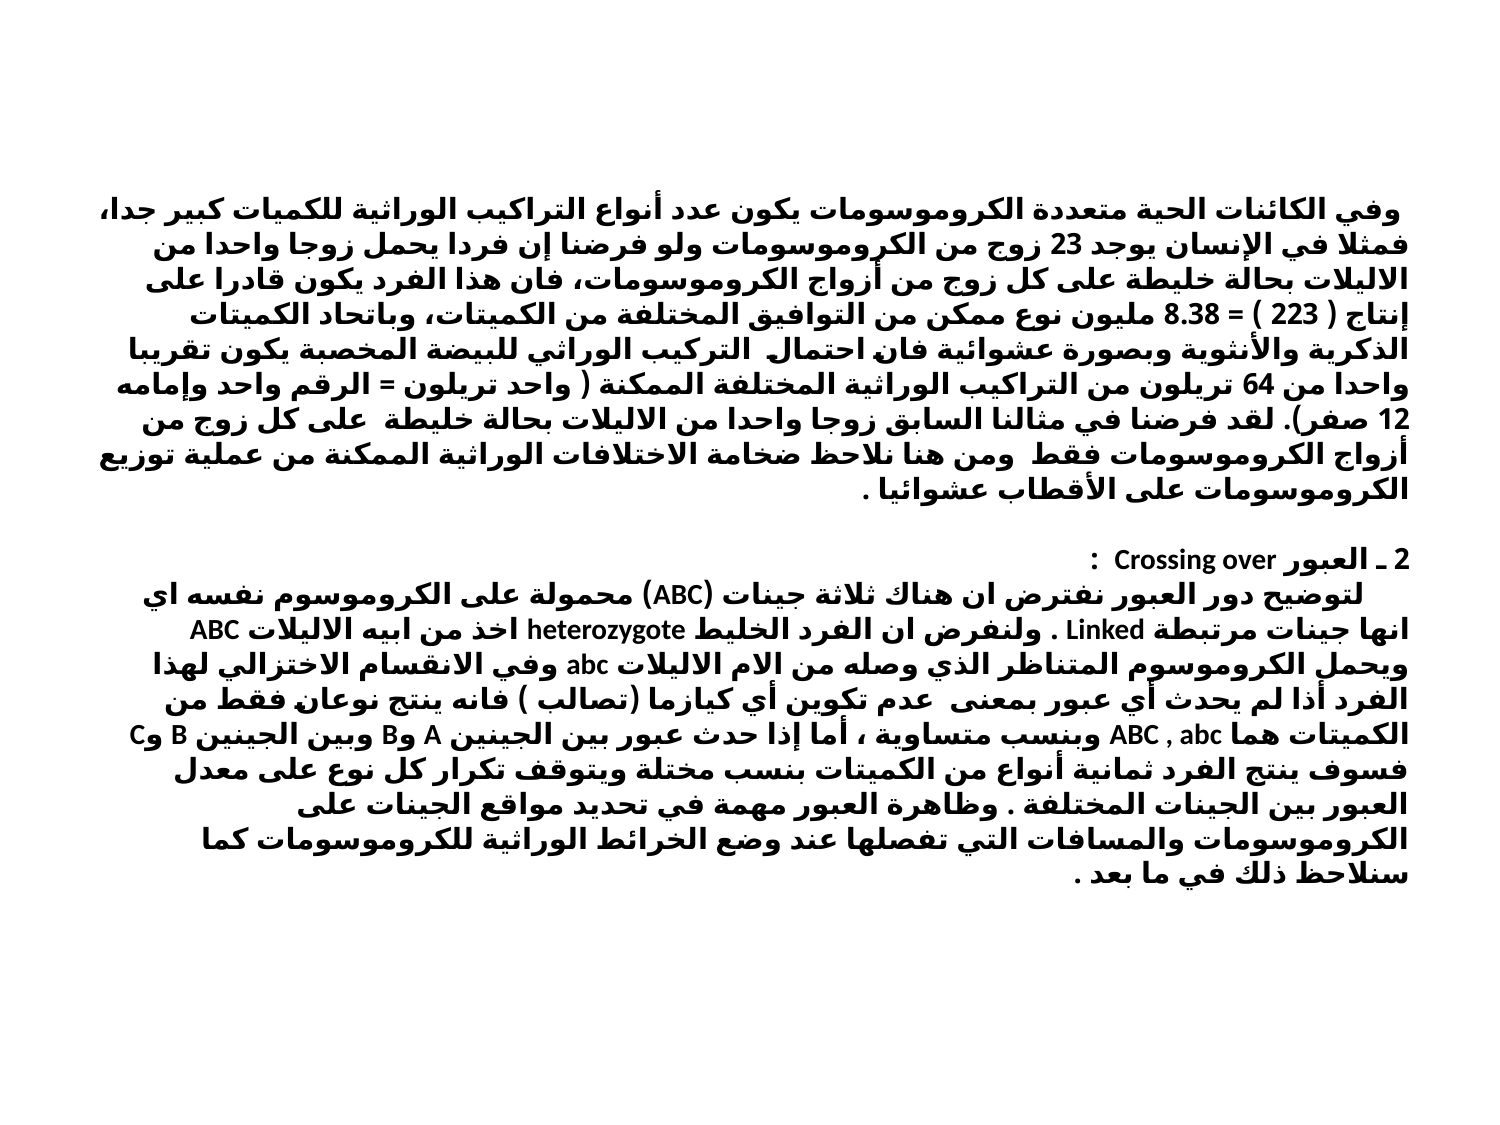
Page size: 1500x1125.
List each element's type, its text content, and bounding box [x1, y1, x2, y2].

title وفي الكائنات الحية متعددة الكروموسومات يكون عدد أنواع التراكيب الوراثية للكميات كبير جدا، فمثلا في الإنسان يوجد 23 زوج من الكروموسومات ولو فرضنا إن فردا يحمل زوجا واحدا من الاليلات بحالة خليطة على كل زوج من أزواج الكروموسومات، فان هذا الفرد يكون قادرا على إنتاج ( 223 ) = 8.38 مليون نوع ممكن من التوافيق المختلفة من الكميتات، وباتحاد الكميتات الذكرية والأنثوية وبصورة عشوائية فان احتمال التركيب الوراثي للبيضة المخصبة يكون تقريبا واحدا من 64 تريلون من التراكيب الوراثية المختلفة الممكنة ( واحد تريلون = الرقم واحد وإمامه 12 صفر). لقد فرضنا في مثالنا السابق زوجا واحدا من الاليلات بحالة خليطة على كل زوج من أزواج الكروموسومات فقط ومن هنا نلاحظ ضخامة الاختلافات الوراثية الممكنة من عملية توزيع الكروموسومات على الأقطاب عشوائيا . 2 ـ العبور Crossing over : لتوضيح دور العبور نفترض ان هناك ثلاثة جينات (ABC) محمولة على الكروموسوم نفسه اي انها جينات مرتبطة Linked . ولنفرض ان الفرد الخليط heterozygote اخذ من ابيه الاليلات ABC ويحمل الكروموسوم المتناظر الذي وصله من الام الاليلات abc وفي الانقسام الاختزالي لهذا الفرد أذا لم يحدث أي عبور بمعنى عدم تكوين أي كيازما (تصالب ) فانه ينتج نوعان فقط من الكميتات هما ABC , abc وبنسب متساوية ، أما إذا حدث عبور بين الجينين A وB وبين الجينين B وC فسوف ينتج الفرد ثمانية أنواع من الكميتات بنسب مختلة ويتوقف تكرار كل نوع على معدل العبور بين الجينات المختلفة . وظاهرة العبور مهمة في تحديد مواقع الجينات على الكروموسومات والمسافات التي تفصلها عند وضع الخرائط الوراثية للكروموسومات كما سنلاحظ ذلك في ما بعد . [75, 45, 1425, 1071]
